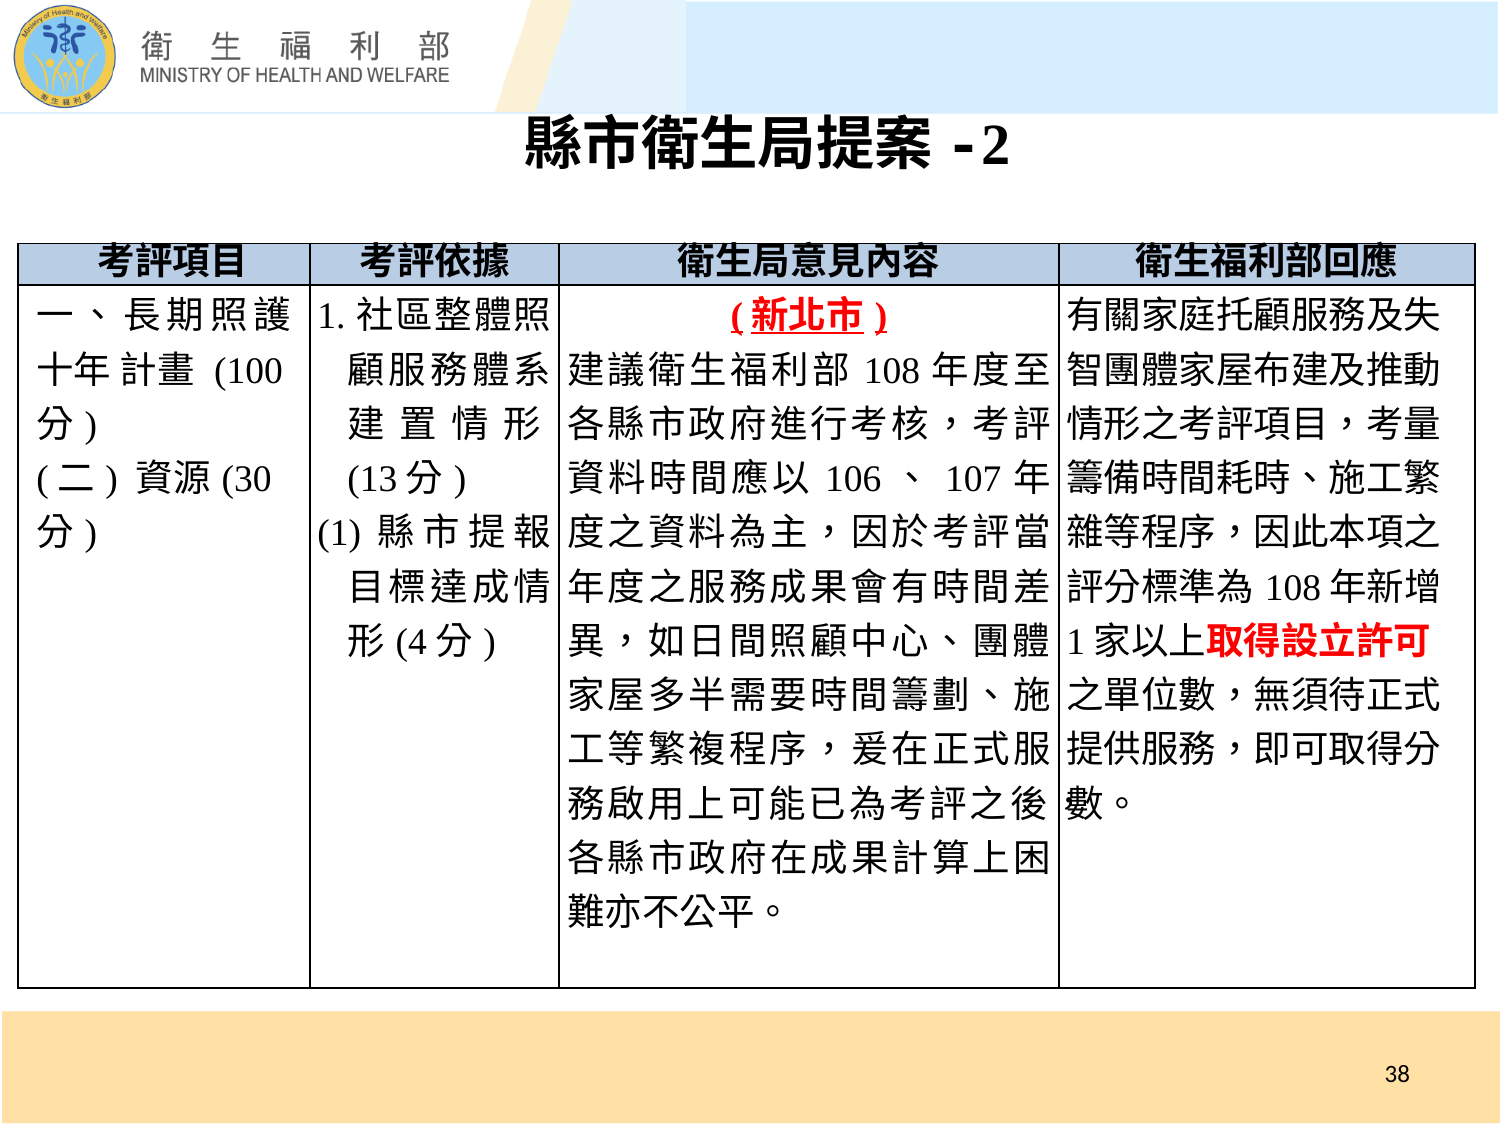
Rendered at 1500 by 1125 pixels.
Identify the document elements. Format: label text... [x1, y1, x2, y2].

table_header 考評依據 [311, 244, 558, 284]
table_header 衛生局意見內容 [560, 244, 1058, 284]
slide_number 38 [1074, 1042, 1425, 1103]
table_cell 1.社區整體照顧服務體系建置情形(13分) (1)縣市提報目標達成情形(4分) [311, 286, 558, 987]
table_header ­­ 考評項目 [19, 244, 309, 284]
table_cell 有關家庭托顧服務及失智團體家屋布建及推動情形之考評項目，考量籌備時間耗時、施工繁雜等程序，因此本項之評分標準為108年新增1家以上取得設立許可之單位數，無須待正式提供服務，即可取得分數。 [1060, 286, 1474, 987]
text_box 縣市衛生局提案-2 [490, 98, 1046, 184]
table_header 衛生福利部回應 [1060, 244, 1474, 284]
table_cell (新北市) 建議衛生福利部108年度至各縣市政府進行考核，考評資料時間應以106、107年度之資料為主，因於考評當年度之服務成果會有時間差異，如日間照顧中心、團體家屋多半需要時間籌劃、施工等繁複程序，爰在正式服務啟用上可能已為考評之後，各縣市政府在成果計算上困難亦不公平。 [560, 286, 1058, 987]
table_cell 一、長期照護十年 計畫 (100分) (二) 資源(30分) [19, 286, 309, 987]
picture [0, 0, 686, 112]
